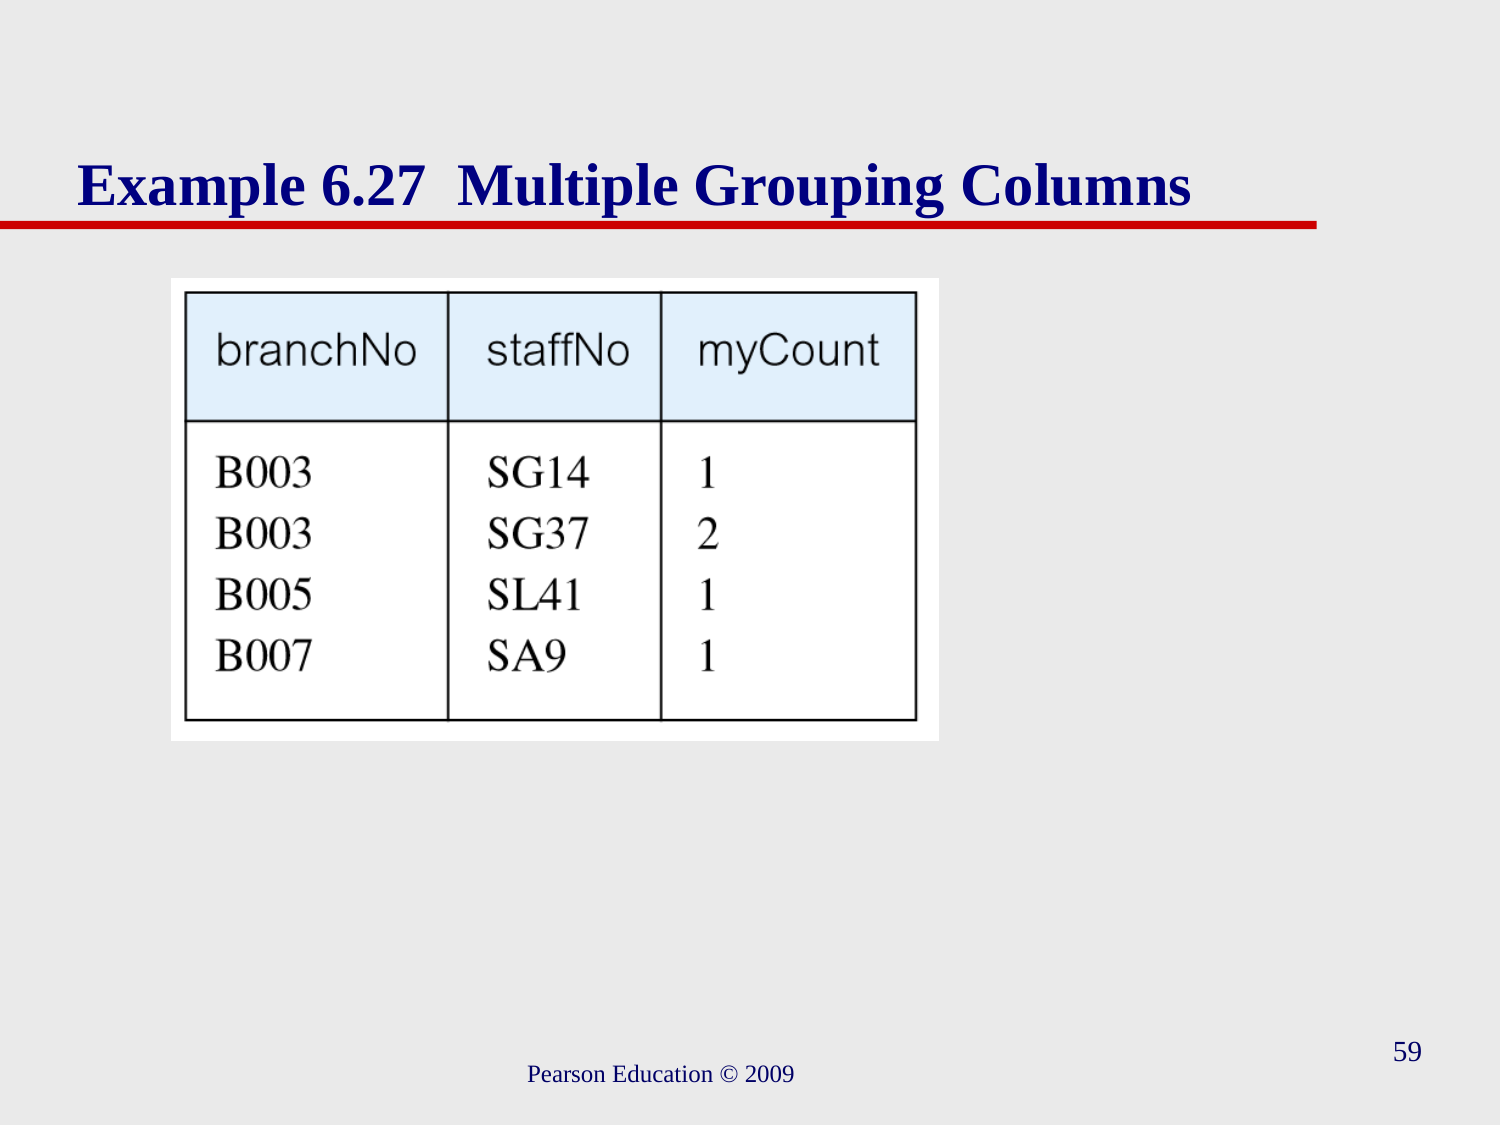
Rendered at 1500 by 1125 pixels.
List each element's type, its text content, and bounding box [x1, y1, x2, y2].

title Example 6.27 Multiple Grouping Columns [62, 43, 1338, 226]
slide_number 59 [1124, 1012, 1438, 1088]
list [170, 278, 940, 741]
text_box Pearson Education © 2009 [512, 1050, 1038, 1095]
